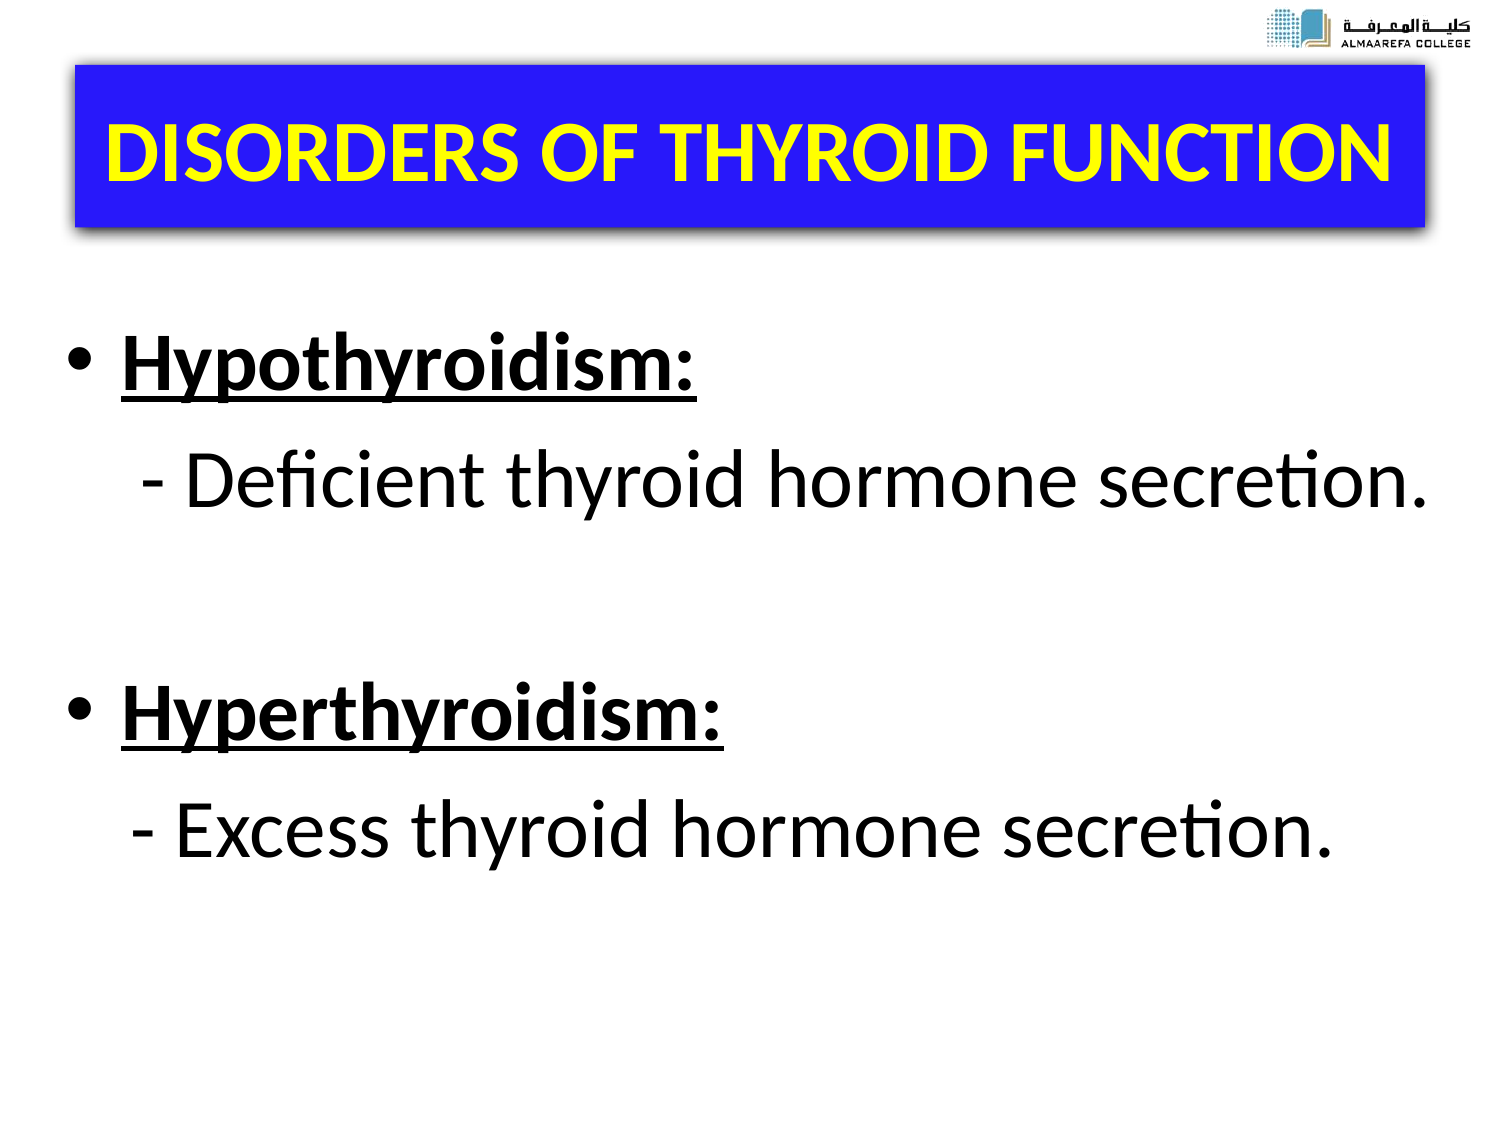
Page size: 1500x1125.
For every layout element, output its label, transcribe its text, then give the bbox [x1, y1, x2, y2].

title DISORDERS OF THYROID FUNCTION [75, 64, 1425, 228]
list Hypothyroidism: - Deficient thyroid hormone secretion. Hyperthyroidism: - Excess thyroid hormone secretion. [50, 299, 1450, 1005]
picture [1262, 0, 1475, 65]
